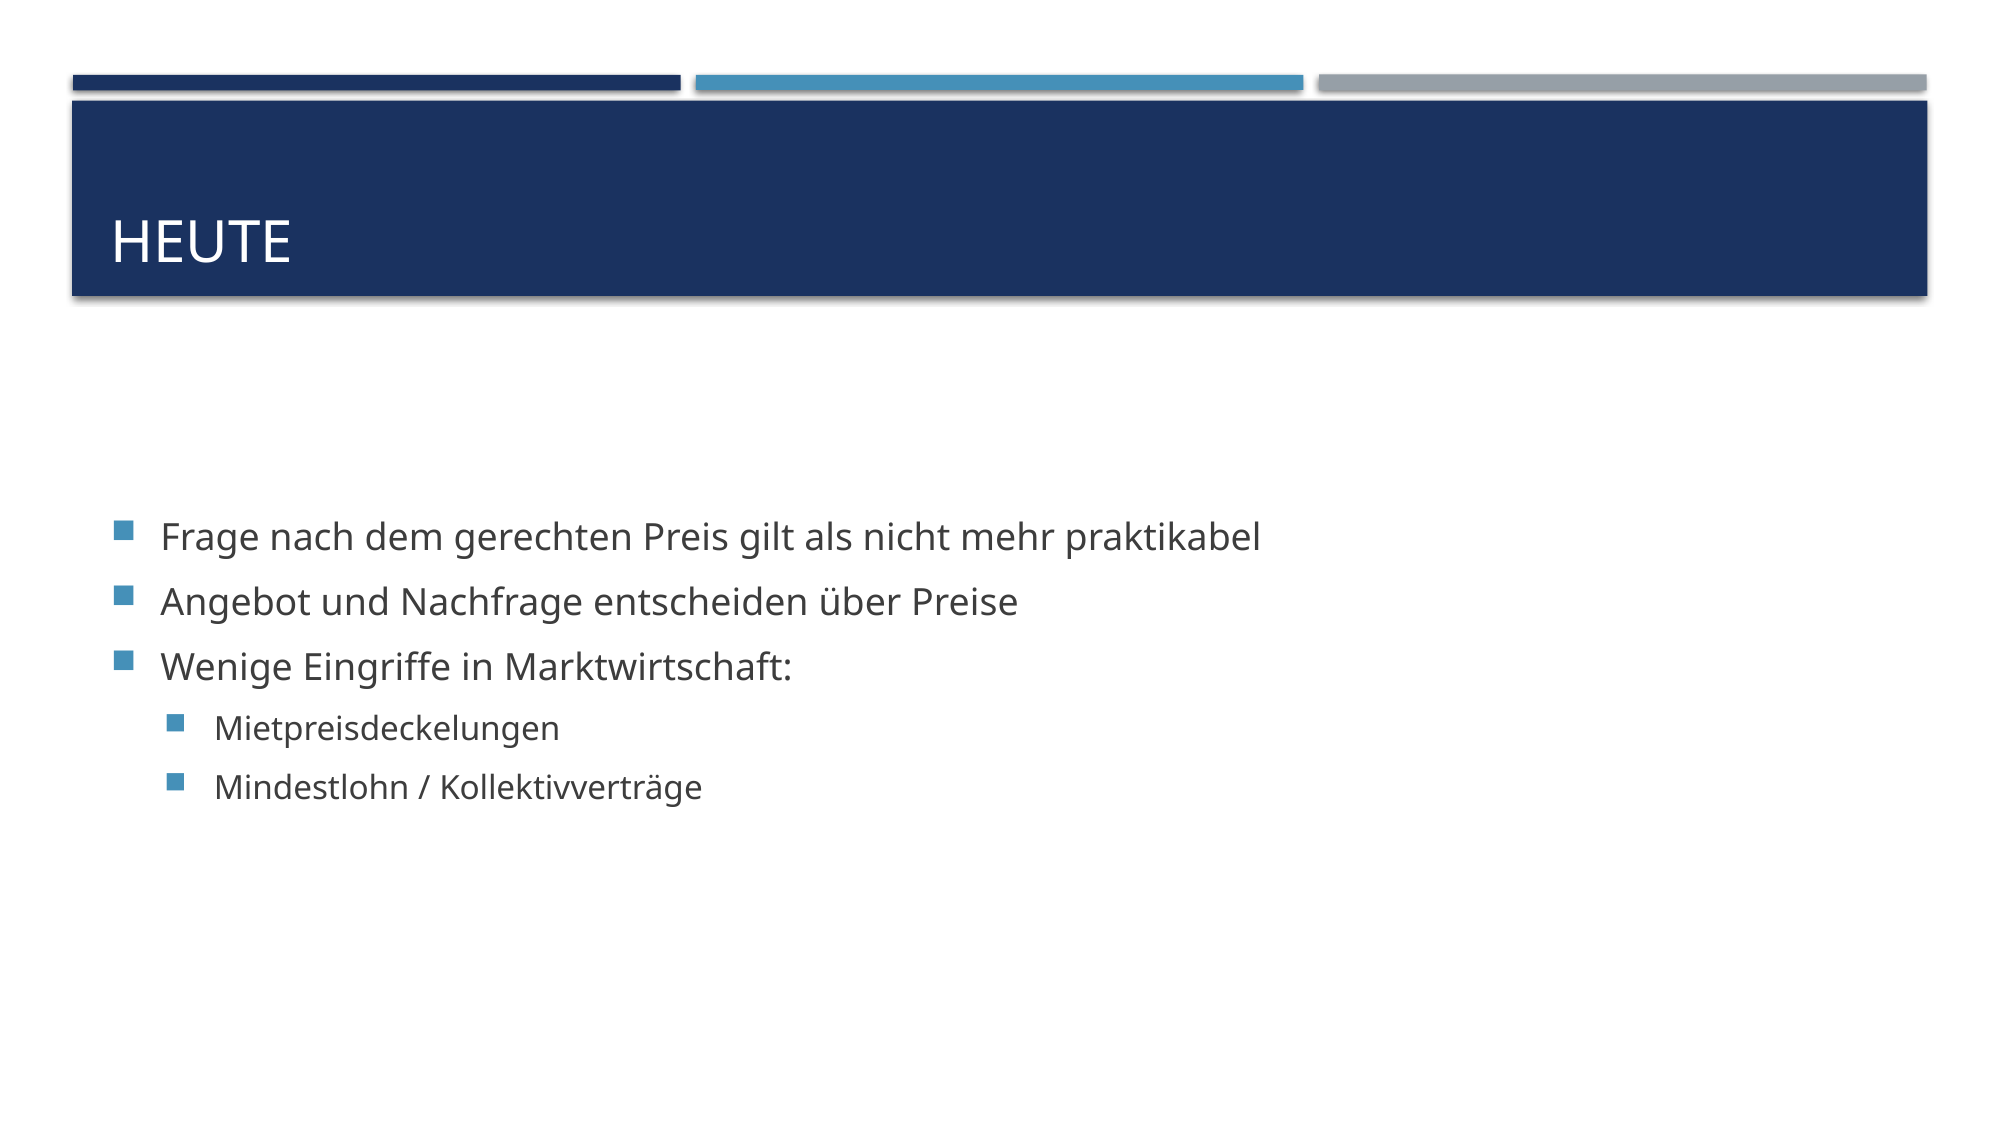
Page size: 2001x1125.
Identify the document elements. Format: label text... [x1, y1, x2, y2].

title Heute [95, 115, 1905, 282]
list Frage nach dem gerechten Preis gilt als nicht mehr praktikabel Angebot und Nachfrage entscheiden über Preise Wenige Eingriffe in Marktwirtschaft: Mietpreisdeckelungen Mindestlohn / Kollektivverträge [95, 357, 1905, 962]
